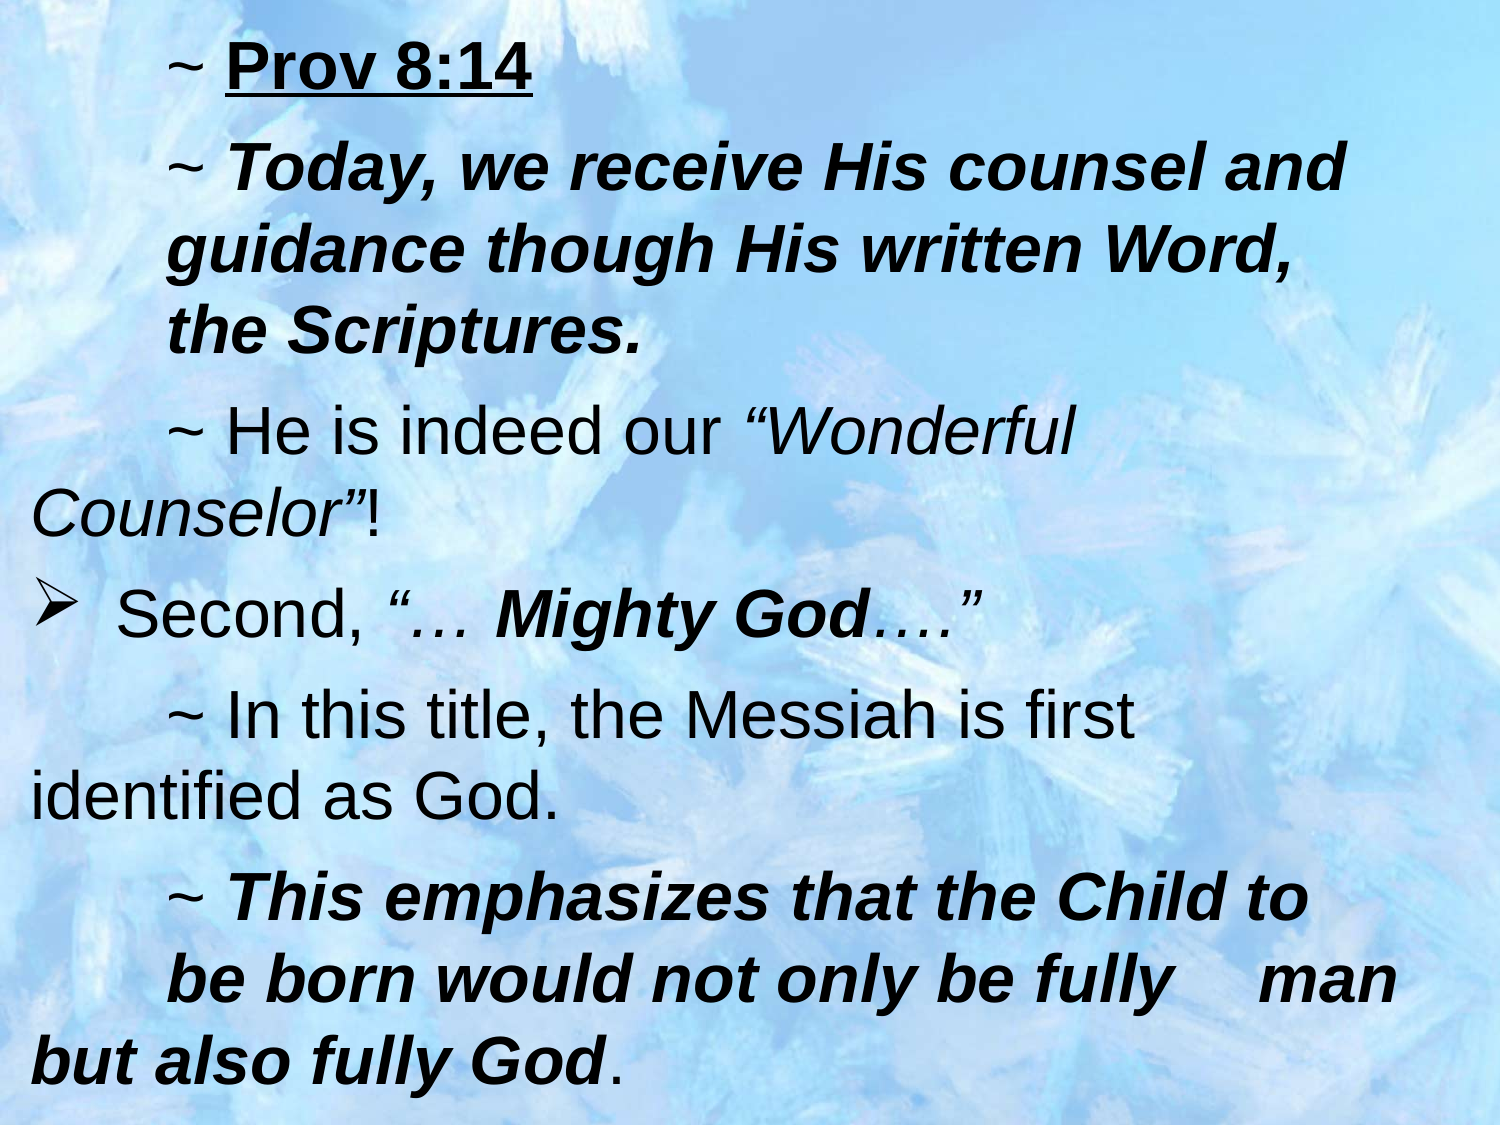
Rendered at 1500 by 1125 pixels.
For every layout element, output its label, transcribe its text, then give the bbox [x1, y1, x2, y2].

picture [0, 0, 1500, 1125]
subtitle ~ Prov 8:14 ~ Today, we receive His counsel and guidance though His written Word, the Scriptures. ~ He is indeed our “Wonderful Counselor”! Second, “… Mighty God….” ~ In this title, the Messiah is first identified as God. ~ This emphasizes that the Child to be born would not only be fully man but also fully God. [15, 13, 1484, 1110]
